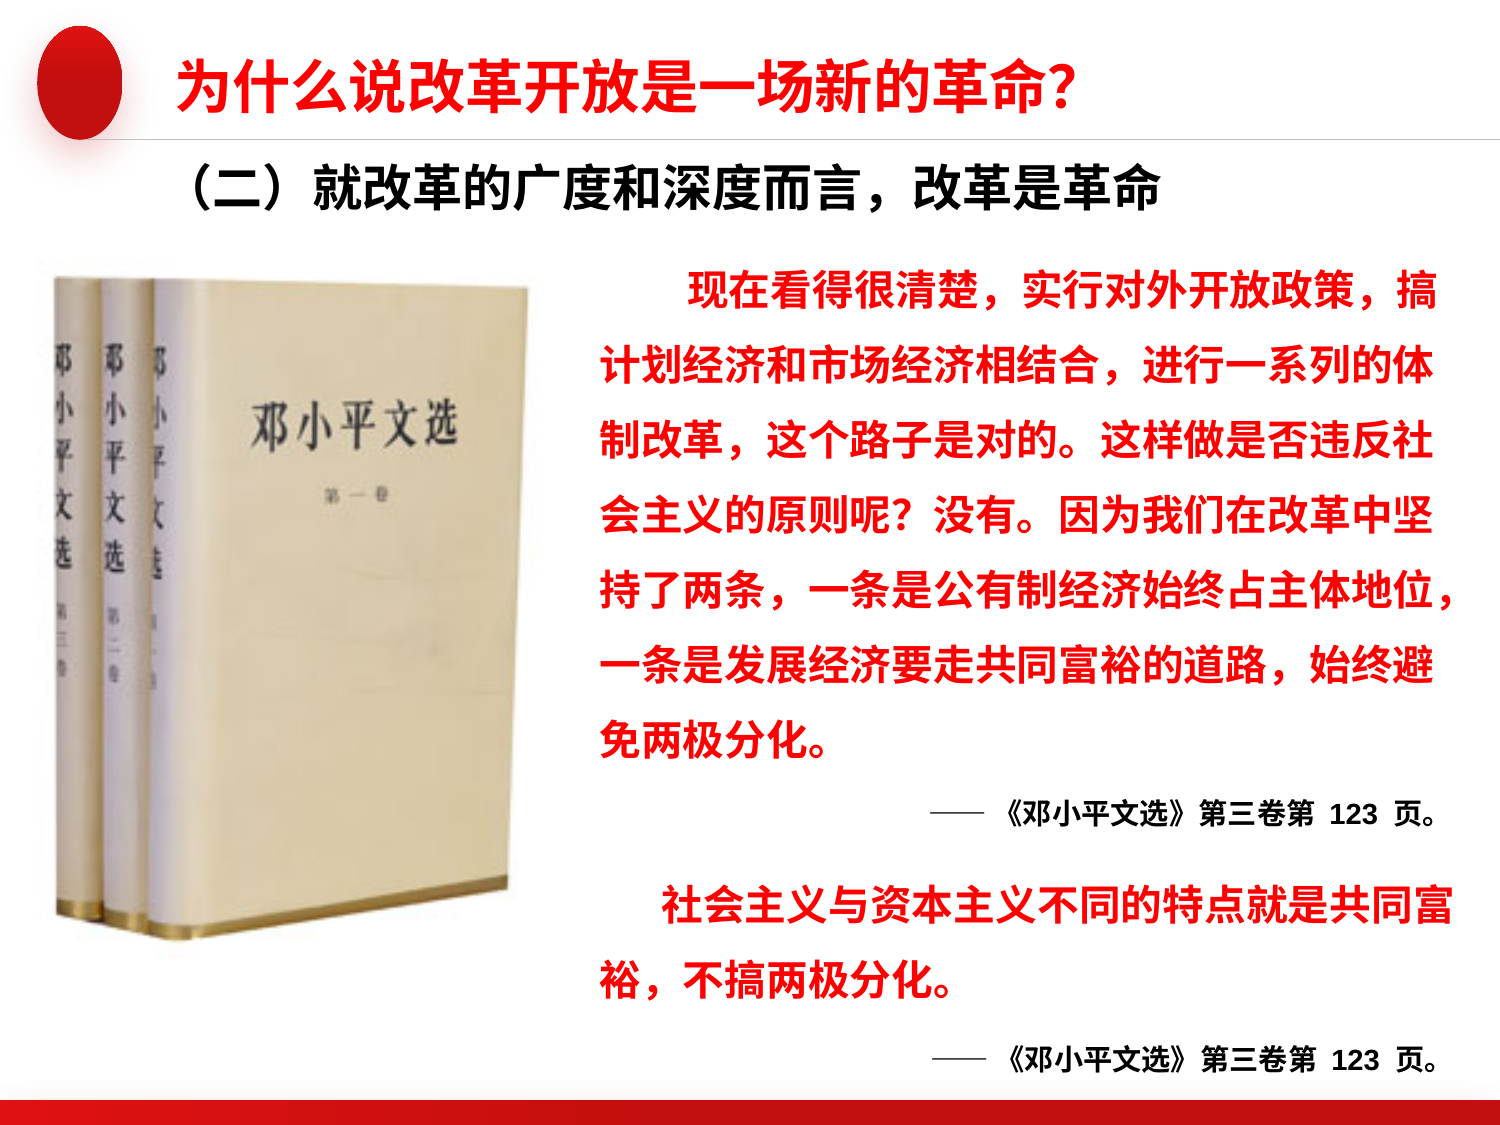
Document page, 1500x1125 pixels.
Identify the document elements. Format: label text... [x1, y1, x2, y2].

picture [17, 219, 546, 961]
text_box （二）就改革的广度和深度而言，改革是革命 [147, 148, 1397, 224]
text_box 现在看得很清楚，实行对外开放政策，搞计划经济和市场经济相结合，进行一系列的体制改革，这个路子是对的。这样做是否违反社会主义的原则呢？没有。因为我们在改革中坚持了两条，一条是公有制经济始终占主体地位，一条是发展经济要走共同富裕的道路，始终避免两极分化。 ——《邓小平文选》第三卷第 123 页。 [584, 231, 1467, 839]
text_box 社会主义与资本主义不同的特点就是共同富裕，不搞两极分化。 ——《邓小平文选》第三卷第 123 页。 [584, 845, 1476, 1086]
text_box 为什么说改革开放是一场新的革命？ [159, 42, 1246, 128]
